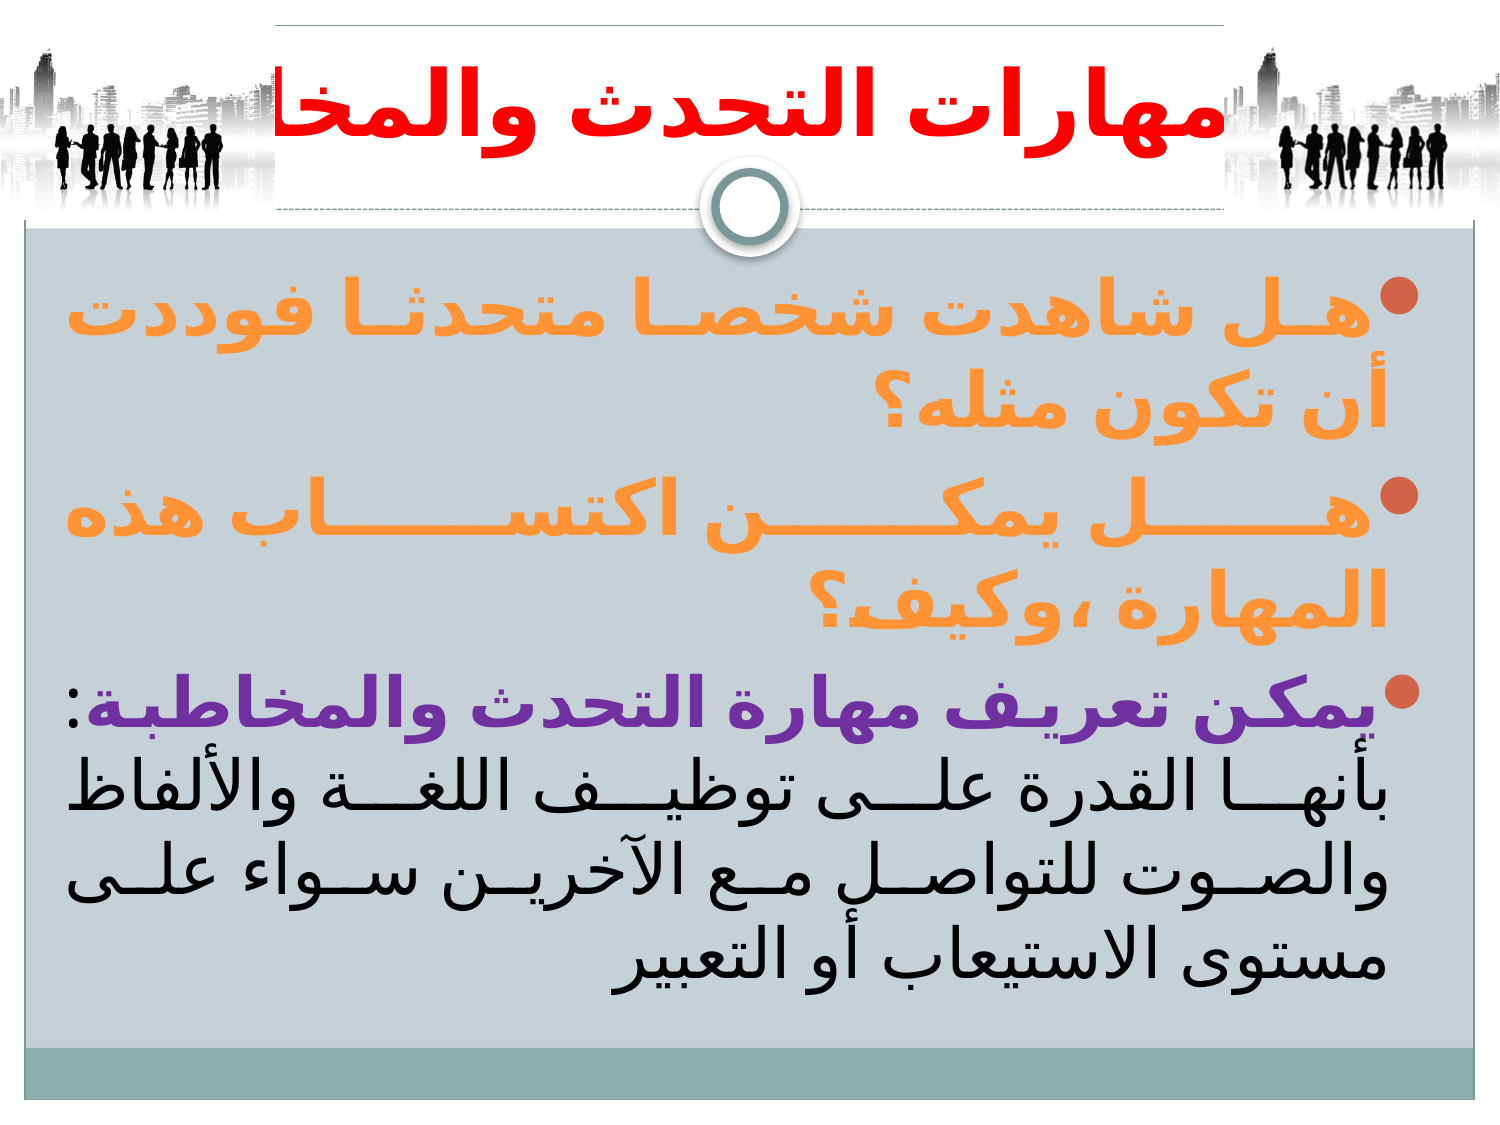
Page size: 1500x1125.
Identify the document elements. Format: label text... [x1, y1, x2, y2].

picture [1224, 12, 1500, 220]
picture [0, 12, 276, 220]
list هل شاهدت شخصا متحدثا فوددت أن تكون مثله؟ هل يمكن اكتساب هذه المهارة ،وكيف؟ يمكن تعريف مهارة التحدث والمخاطبة: بأنها القدرة على توظيف اللغة والألفاظ والصوت للتواصل مع الآخرين سواء على مستوى الاستيعاب أو التعبير [49, 250, 1445, 1001]
title أولا:مهارات التحدث والمخاطبة [281, 37, 1217, 162]
